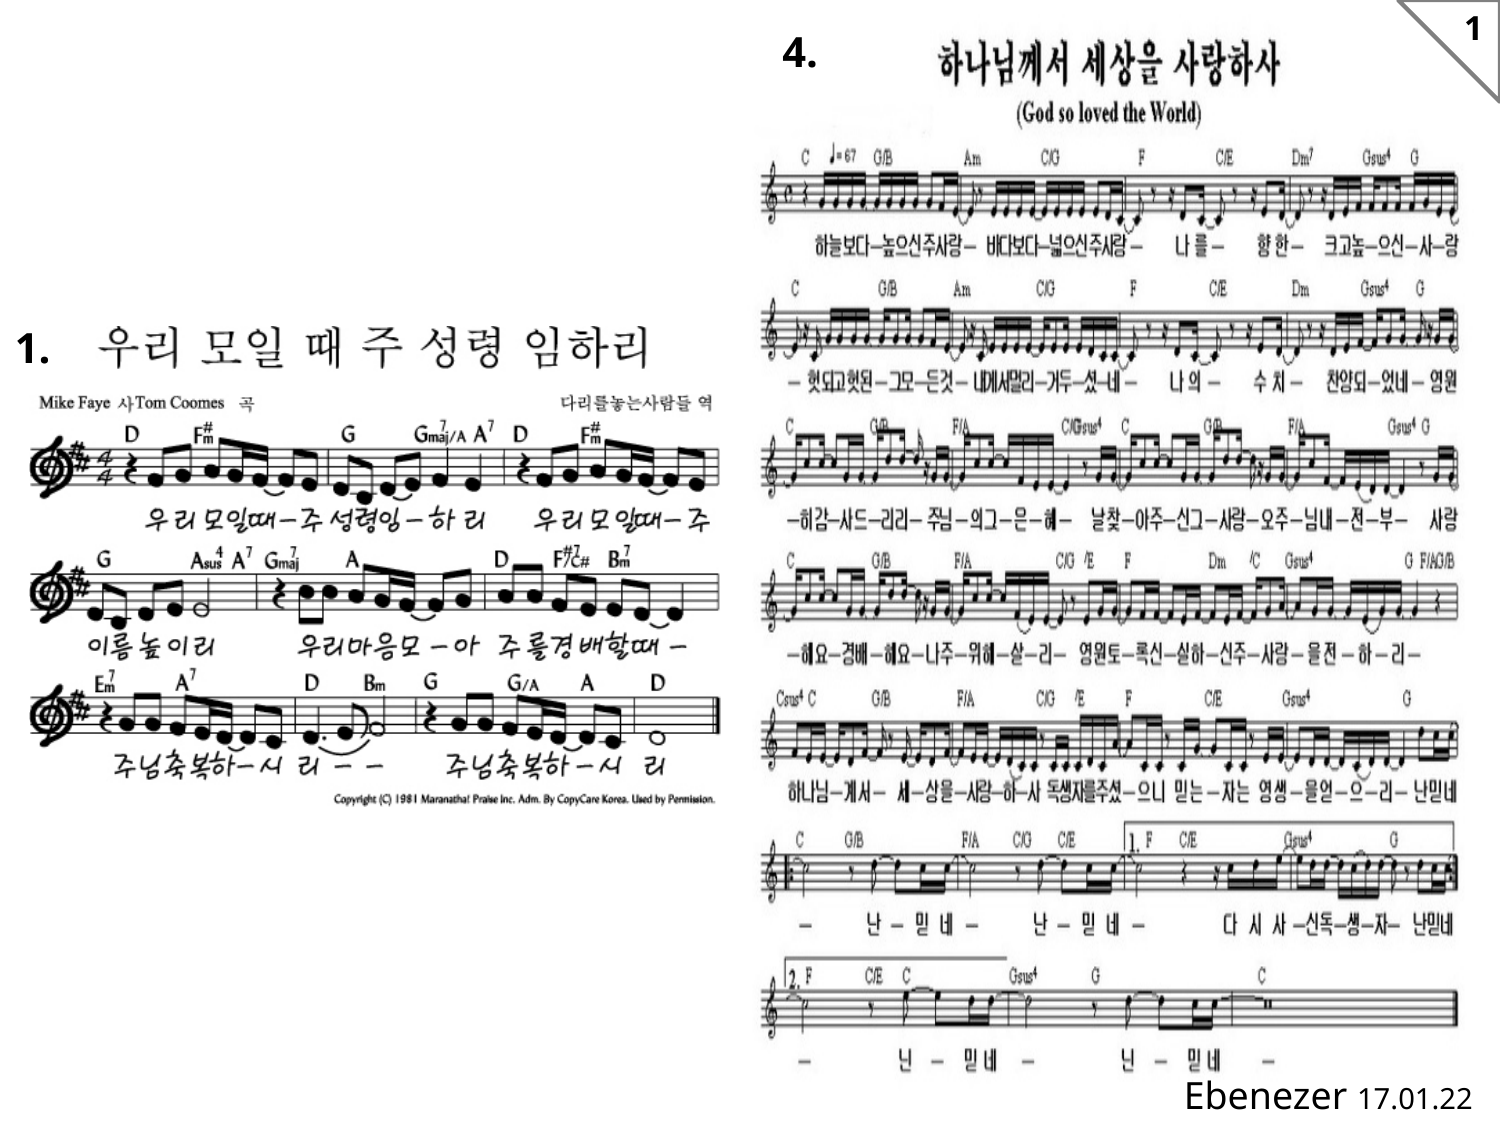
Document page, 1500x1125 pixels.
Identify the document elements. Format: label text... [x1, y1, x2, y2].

text_box 1. [0, 314, 237, 380]
picture [29, 325, 721, 807]
picture [726, 0, 1500, 1125]
